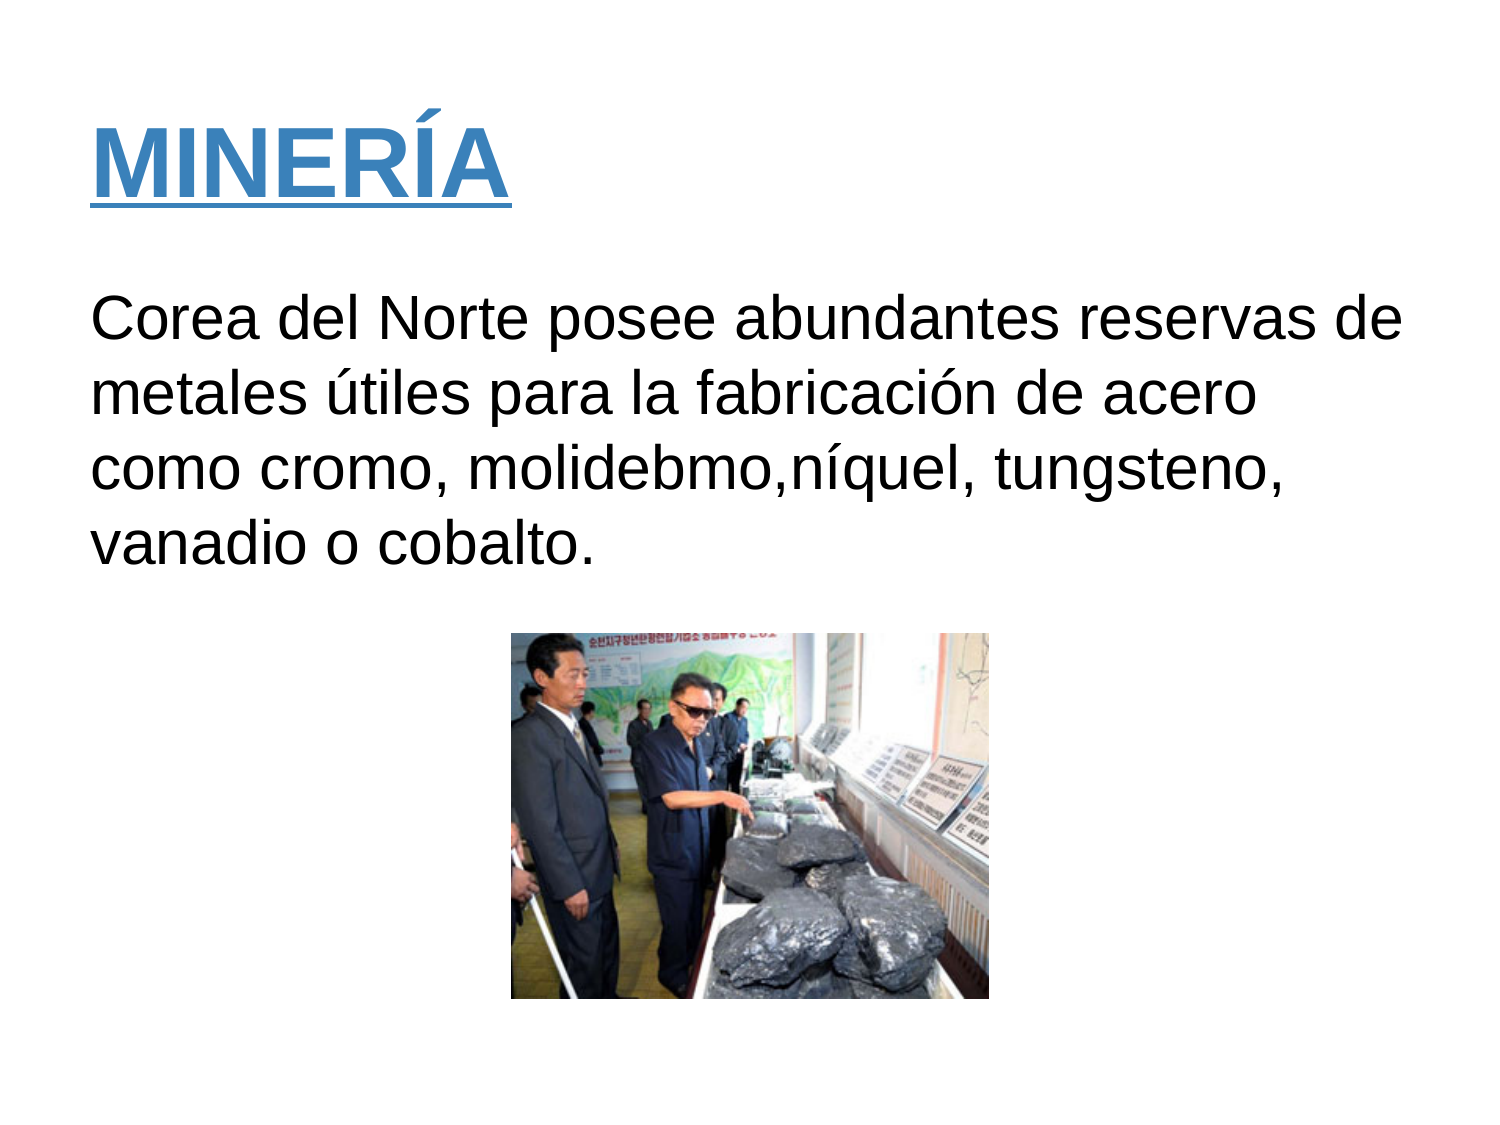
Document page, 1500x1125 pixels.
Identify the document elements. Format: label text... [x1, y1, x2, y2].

list Corea del Norte posee abundantes reservas de metales útiles para la fabricación de acero como cromo, molidebmo,níquel, tungsteno, vanadio o cobalto. [75, 262, 1425, 1078]
picture [511, 632, 989, 1000]
title MINERÍA [75, 45, 1425, 233]
